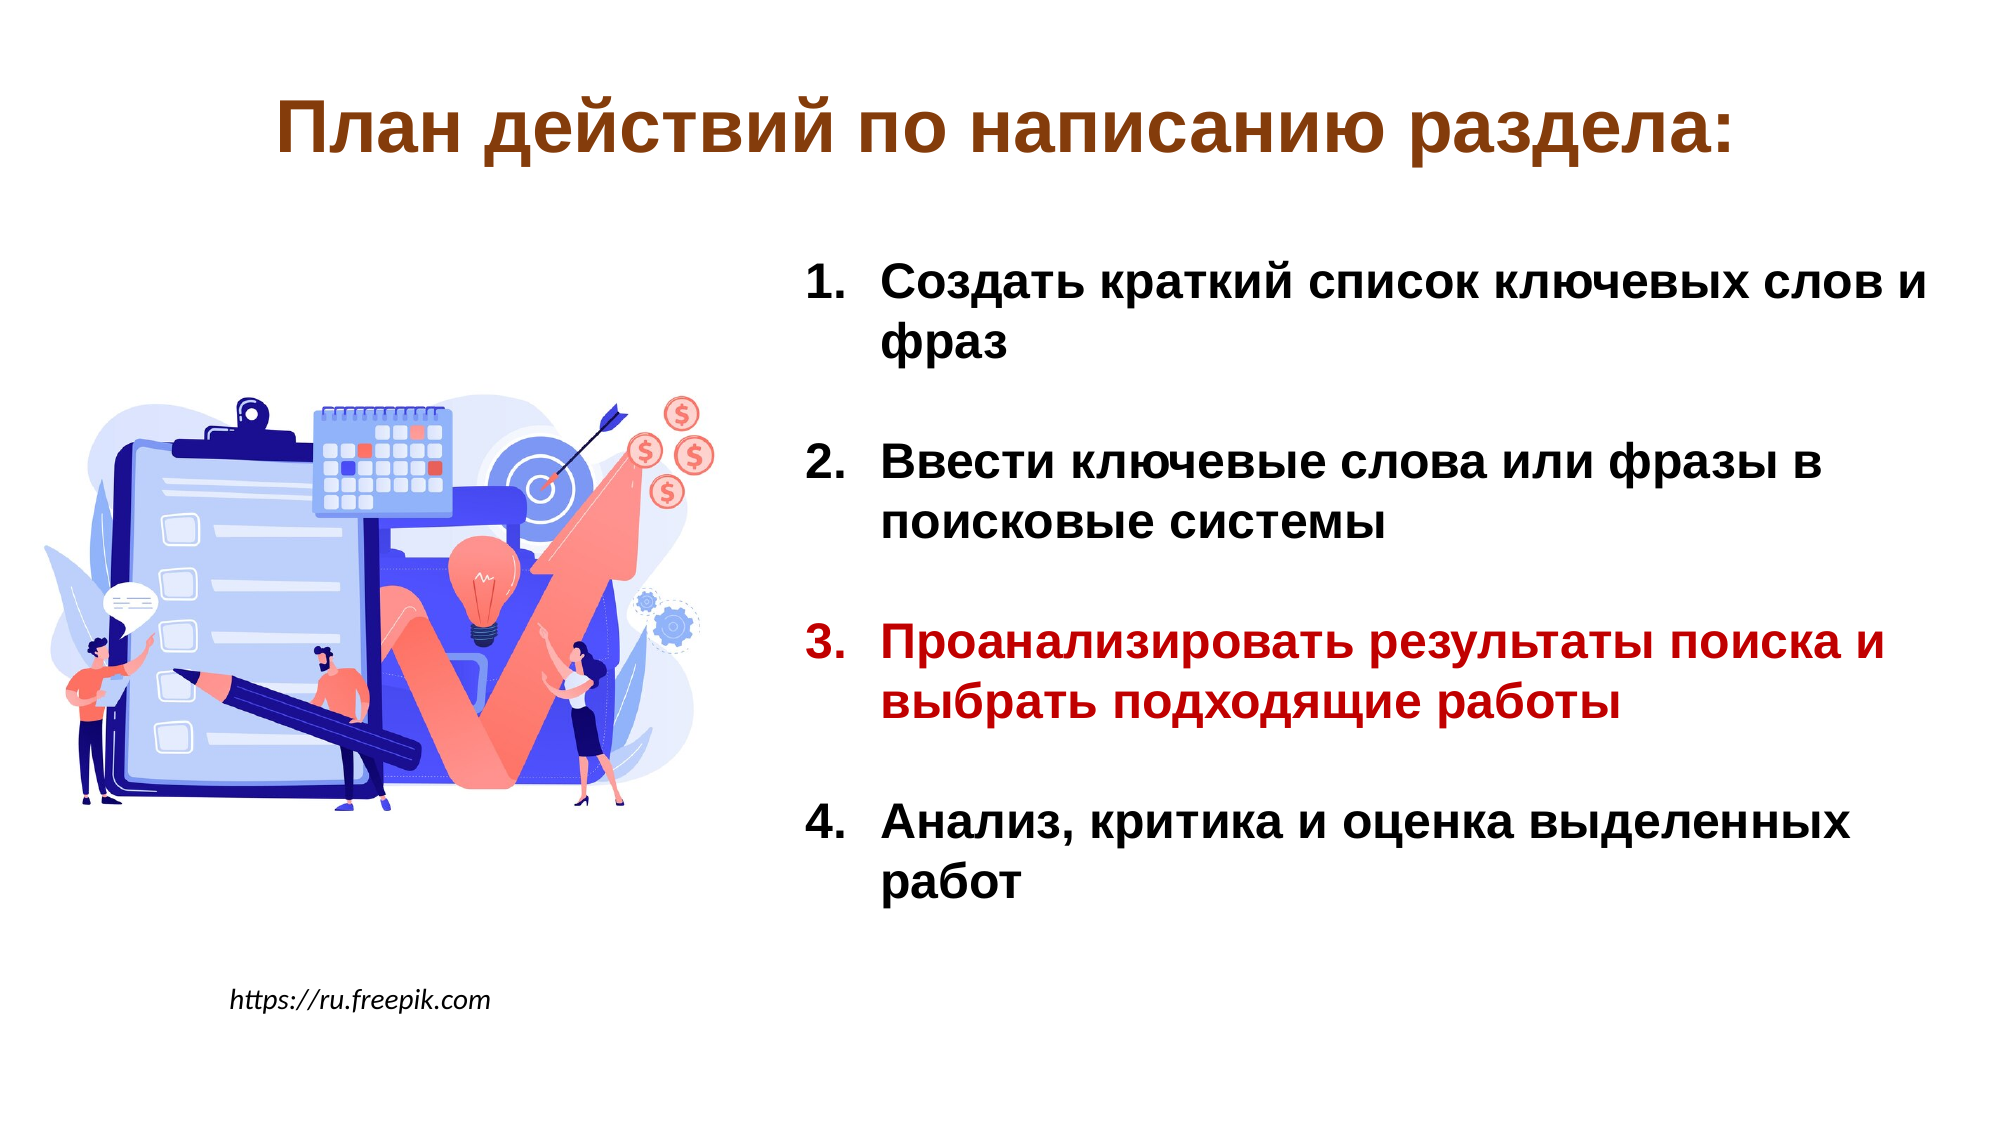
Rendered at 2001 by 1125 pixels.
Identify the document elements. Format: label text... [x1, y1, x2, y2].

text_box План действий по написанию раздела: [45, 32, 1968, 225]
picture [0, 350, 744, 846]
text_box Создать краткий список ключевых слов и фраз Ввести ключевые слова или фразы в поисковые системы Проанализировать результаты поиска и выбрать подходящие работы Анализ, критика и оценка выделенных работ [790, 241, 1959, 1017]
text_box https://ru.freepik.com [56, 972, 665, 1023]
